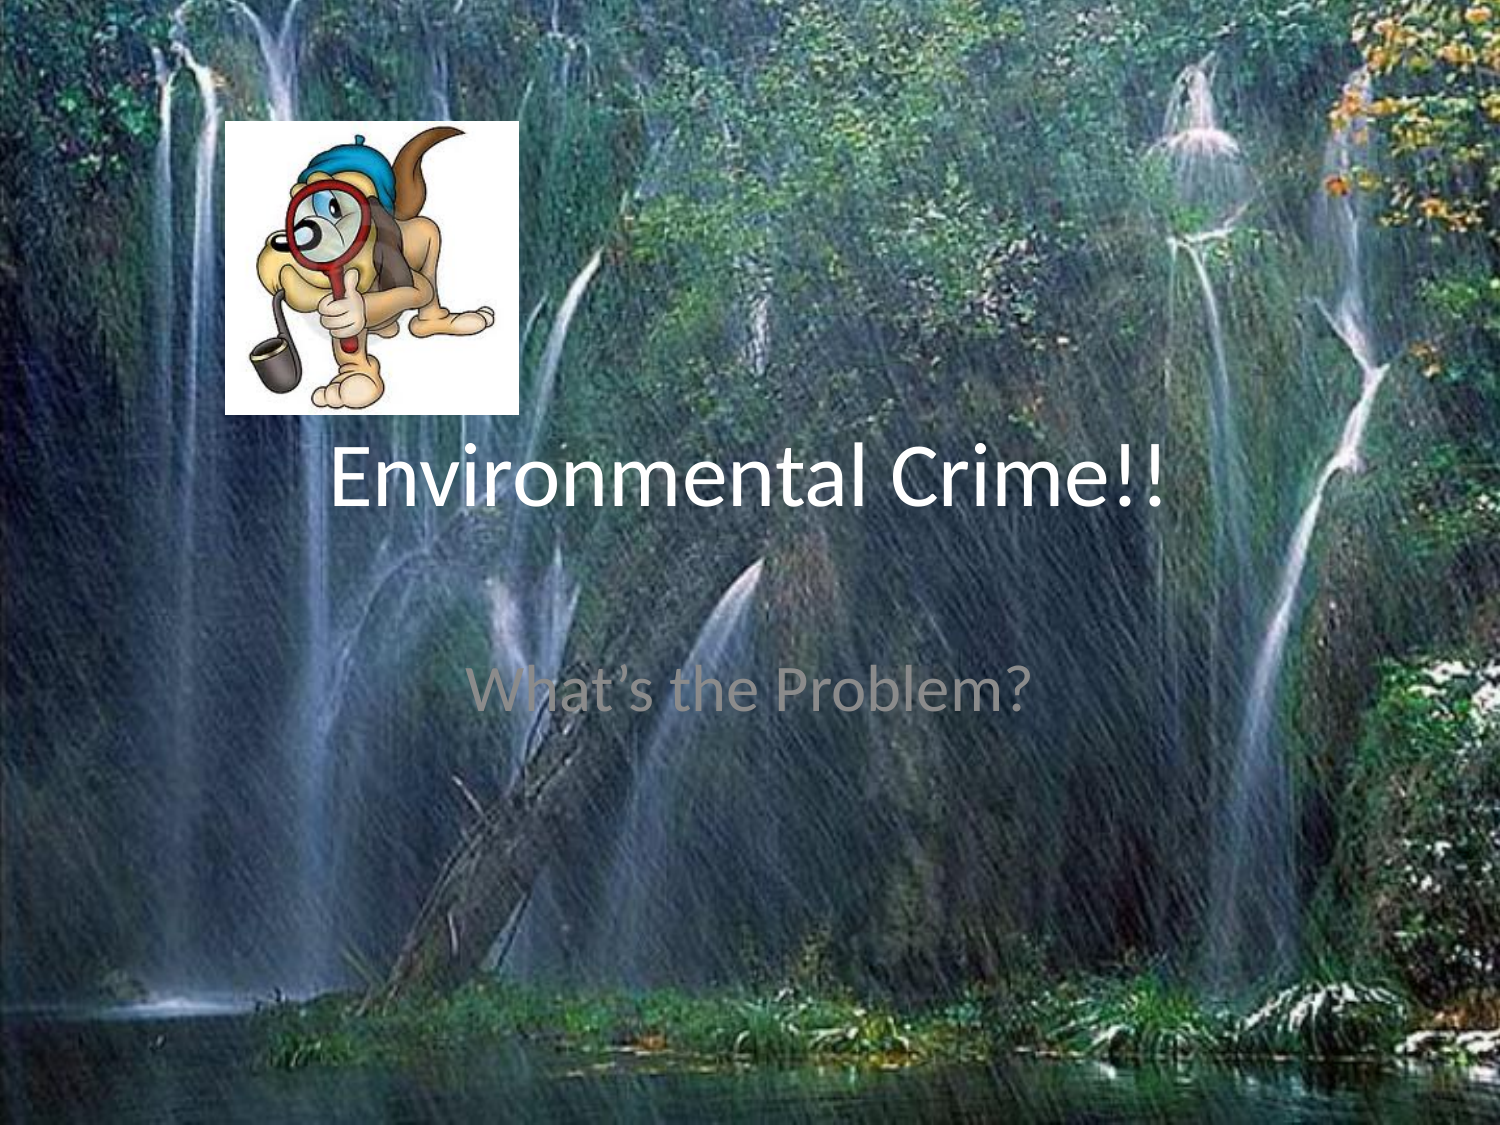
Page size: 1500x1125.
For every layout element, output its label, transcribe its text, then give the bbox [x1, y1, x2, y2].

subtitle What’s the Problem? [225, 637, 1275, 925]
title Environmental Crime!! [112, 349, 1388, 591]
picture [0, 0, 1500, 1125]
